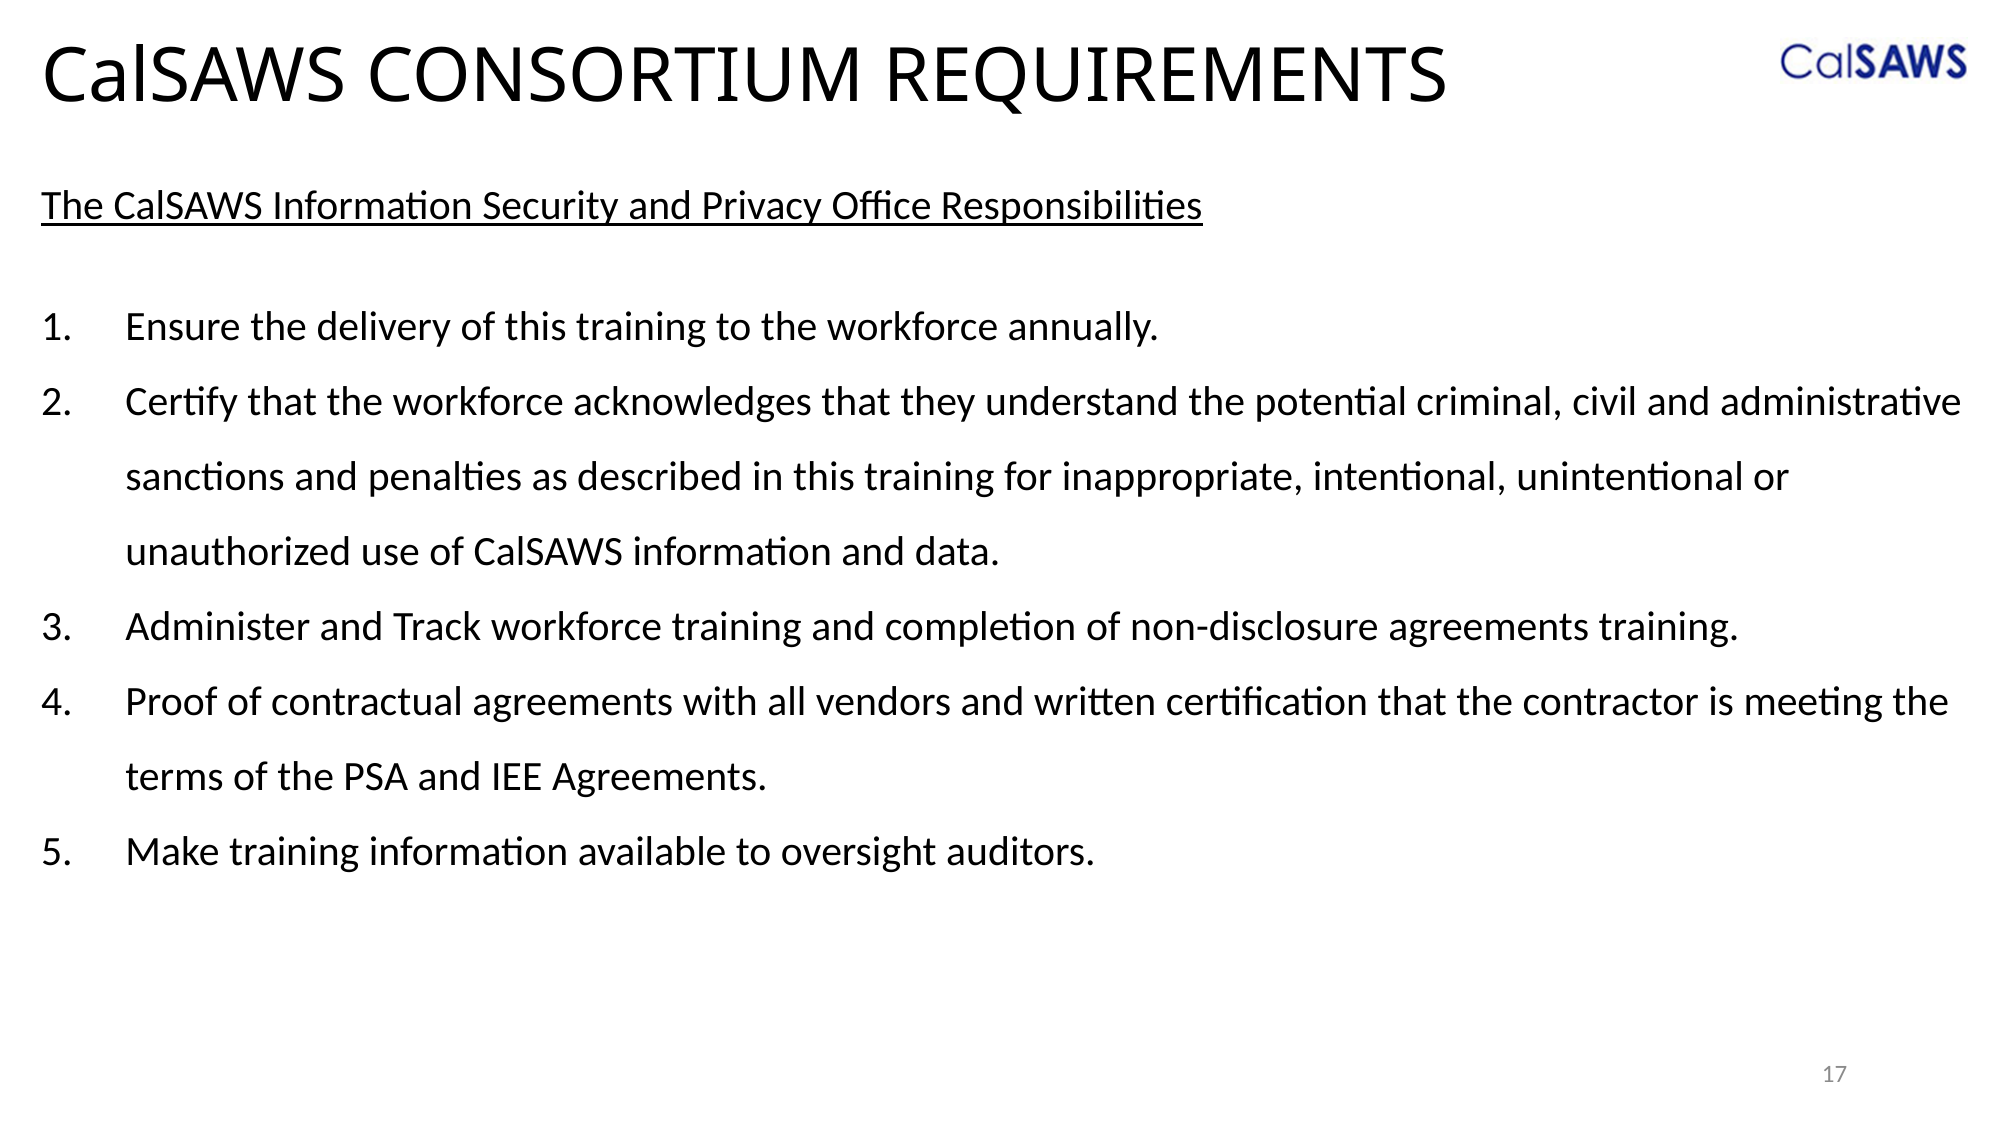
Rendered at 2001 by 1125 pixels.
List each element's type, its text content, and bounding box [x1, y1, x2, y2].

picture [1780, 37, 1968, 84]
list The CalSAWS Information Security and Privacy Office Responsibilities Ensure the delivery of this training to the workforce annually. Certify that the workforce acknowledges that they understand the potential criminal, civil and administrative sanctions and penalties as described in this training for inappropriate, intentional, unintentional or unauthorized use of CalSAWS information and data. Administer and Track workforce training and completion of non-disclosure agreements training. Proof of contractual agreements with all vendors and written certification that the contractor is meeting the terms of the PSA and IEE Agreements. Make training information available to oversight auditors. [26, 176, 2000, 949]
slide_number 17 [1412, 1042, 1863, 1103]
title CalSAWS CONSORTIUM REQUIREMENTS [26, 29, 1863, 176]
